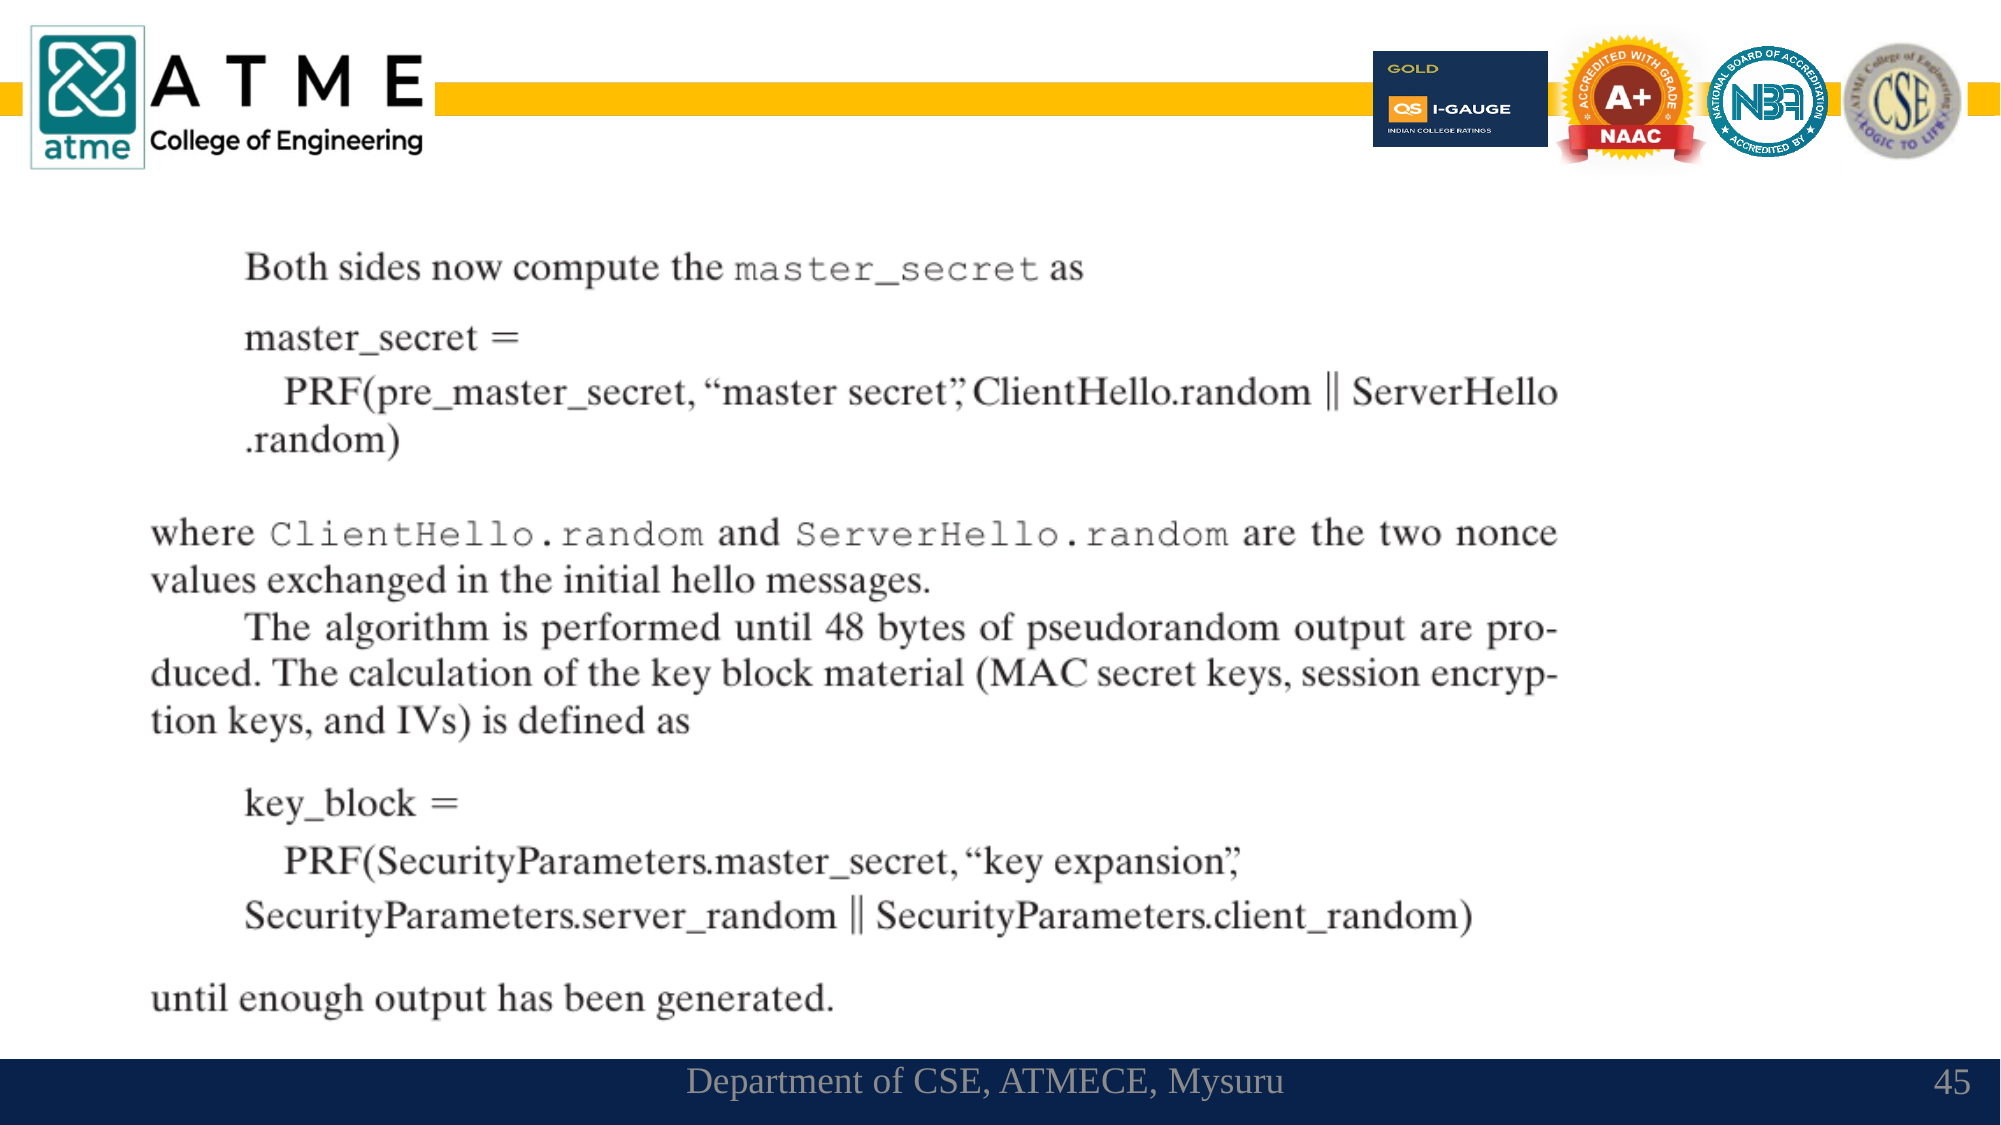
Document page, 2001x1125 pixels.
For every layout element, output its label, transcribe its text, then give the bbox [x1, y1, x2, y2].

slide_number 45 [1511, 1057, 1972, 1103]
picture [1840, 26, 1968, 176]
picture [22, 15, 435, 178]
footer Department of CSE, ATMECE, Mysuru [501, 1057, 1470, 1102]
picture [120, 224, 1622, 1050]
picture [0, 1059, 2001, 1125]
picture [1373, 20, 1828, 180]
